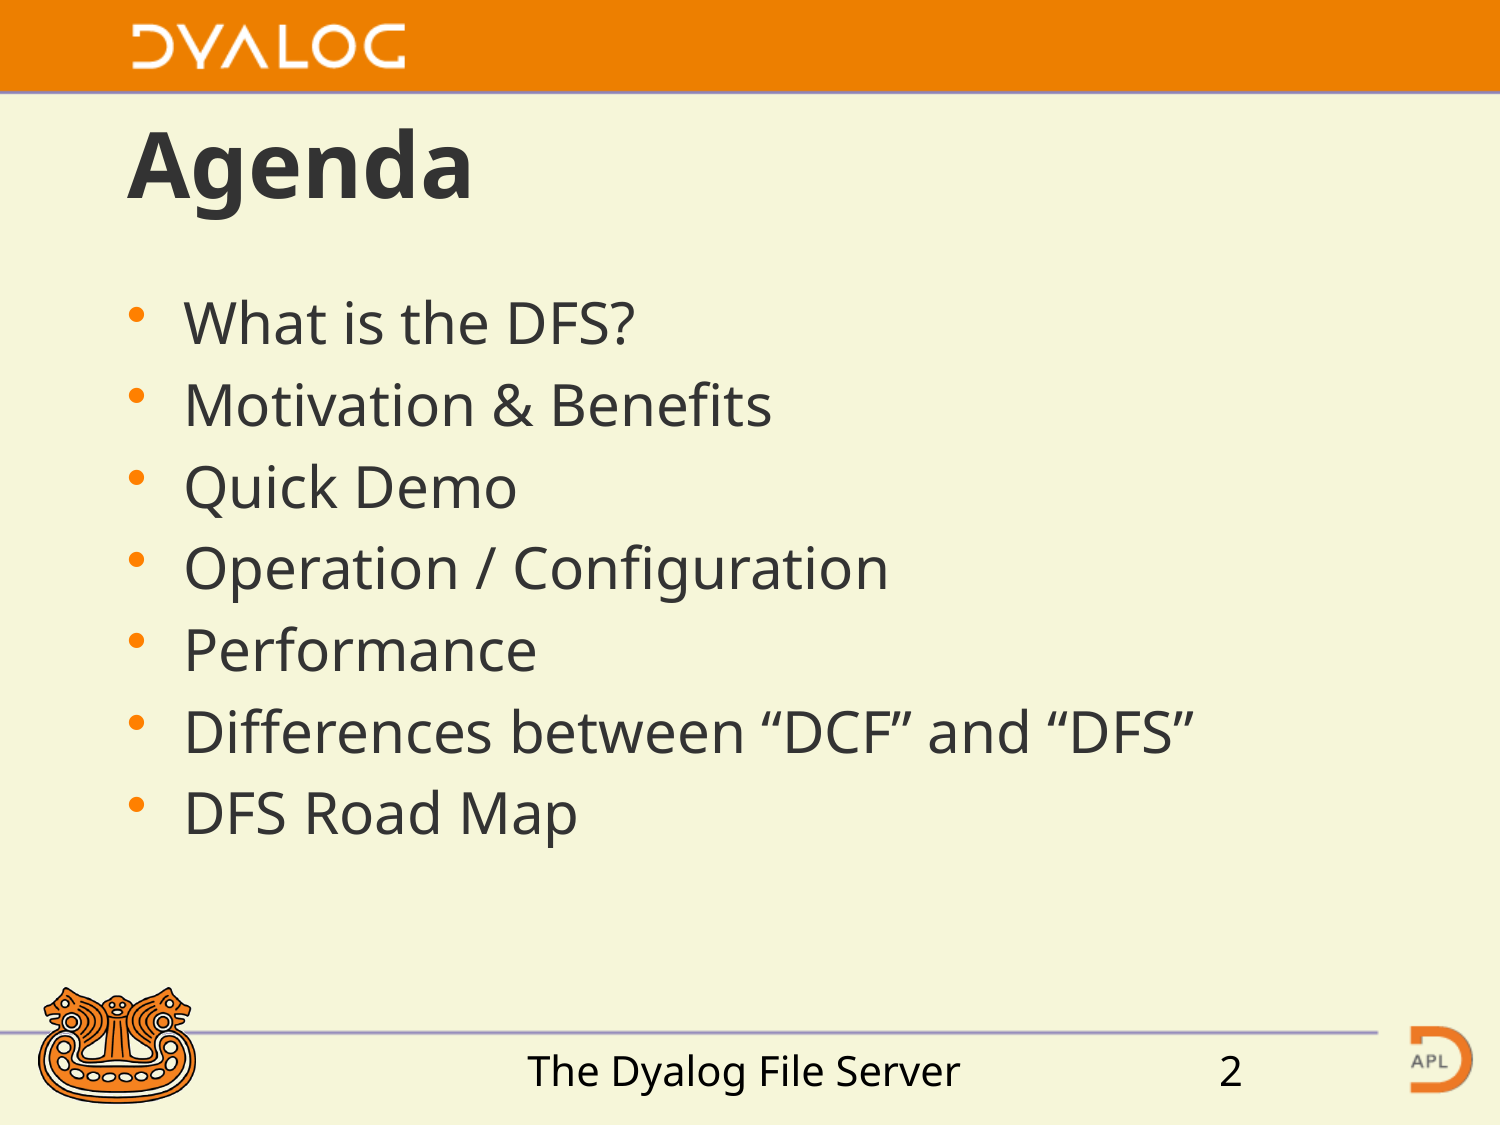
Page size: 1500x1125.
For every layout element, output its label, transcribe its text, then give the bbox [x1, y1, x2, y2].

footer The Dyalog File Server [512, 1037, 988, 1113]
title Agenda [112, 99, 1388, 278]
picture [0, 0, 1500, 1125]
slide_number [112, 1037, 425, 1113]
list What is the DFS? Motivation & Benefits Quick Demo Operation / Configuration Performance Differences between “DCF” and “DFS” DFS Road Map [112, 278, 1388, 1000]
slide_number 2 [1074, 1037, 1388, 1113]
